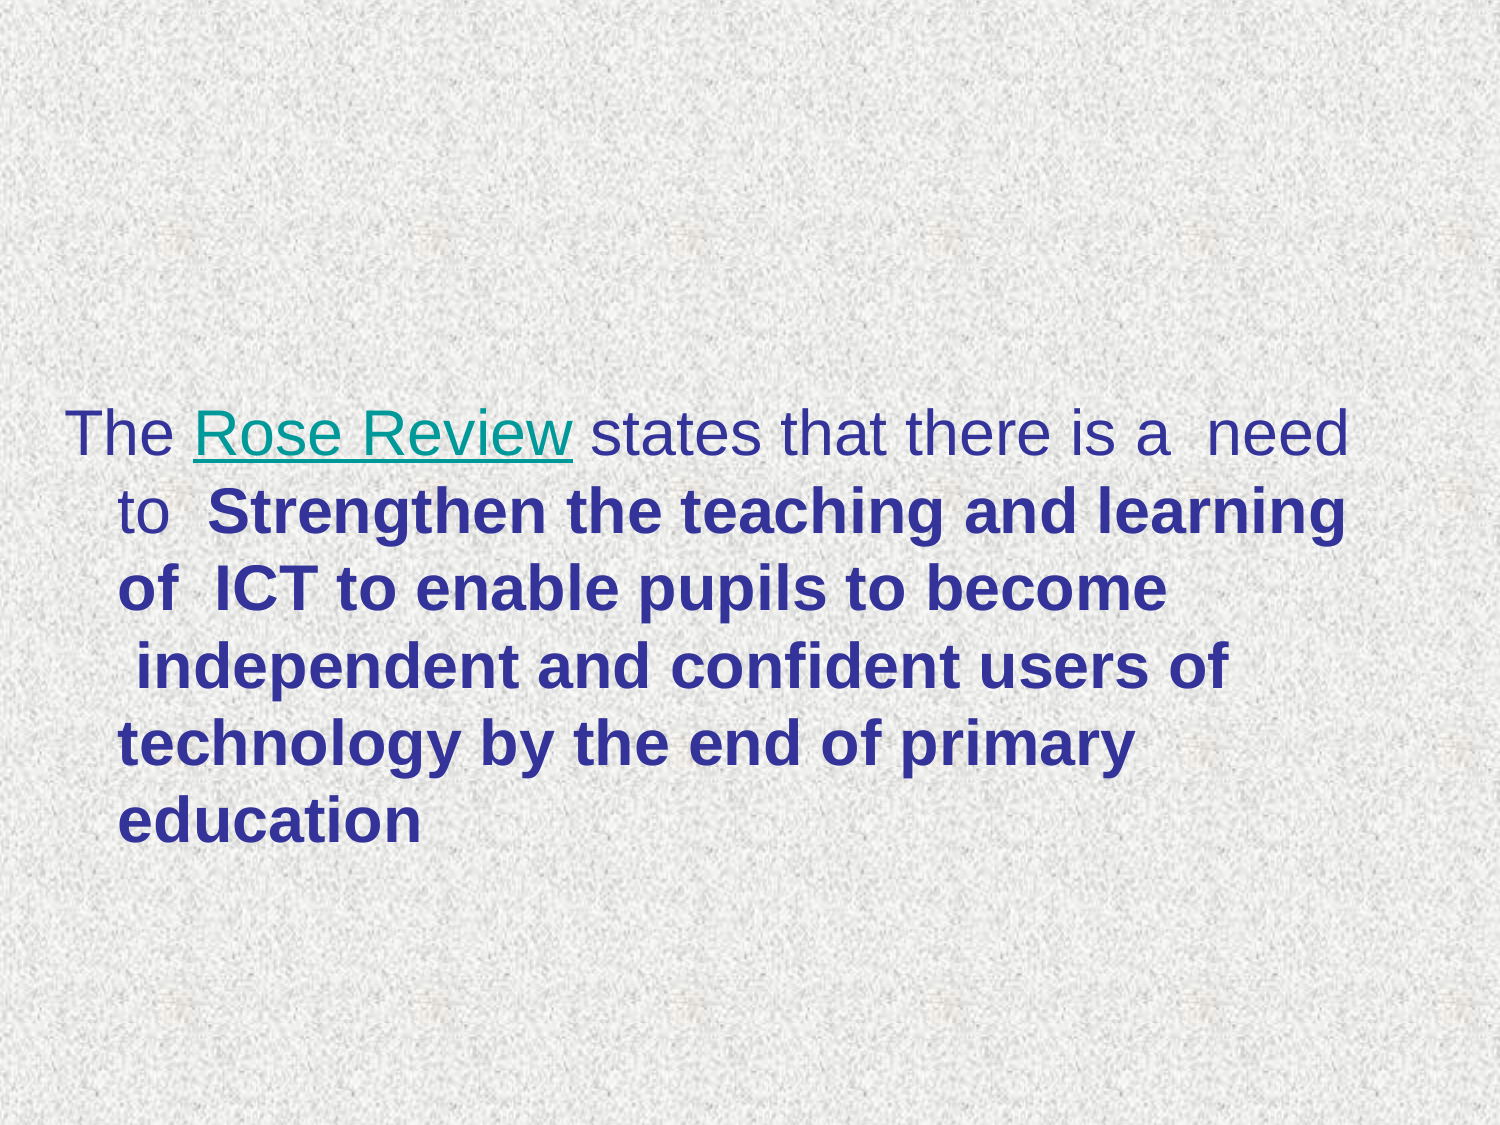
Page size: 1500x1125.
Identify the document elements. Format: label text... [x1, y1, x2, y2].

picture [0, 0, 1500, 1125]
list The Rose Review states that there is a need to Strengthen the teaching and learning of ICT to enable pupils to become independent and confident users of technology by the end of primary education [52, 294, 1432, 992]
